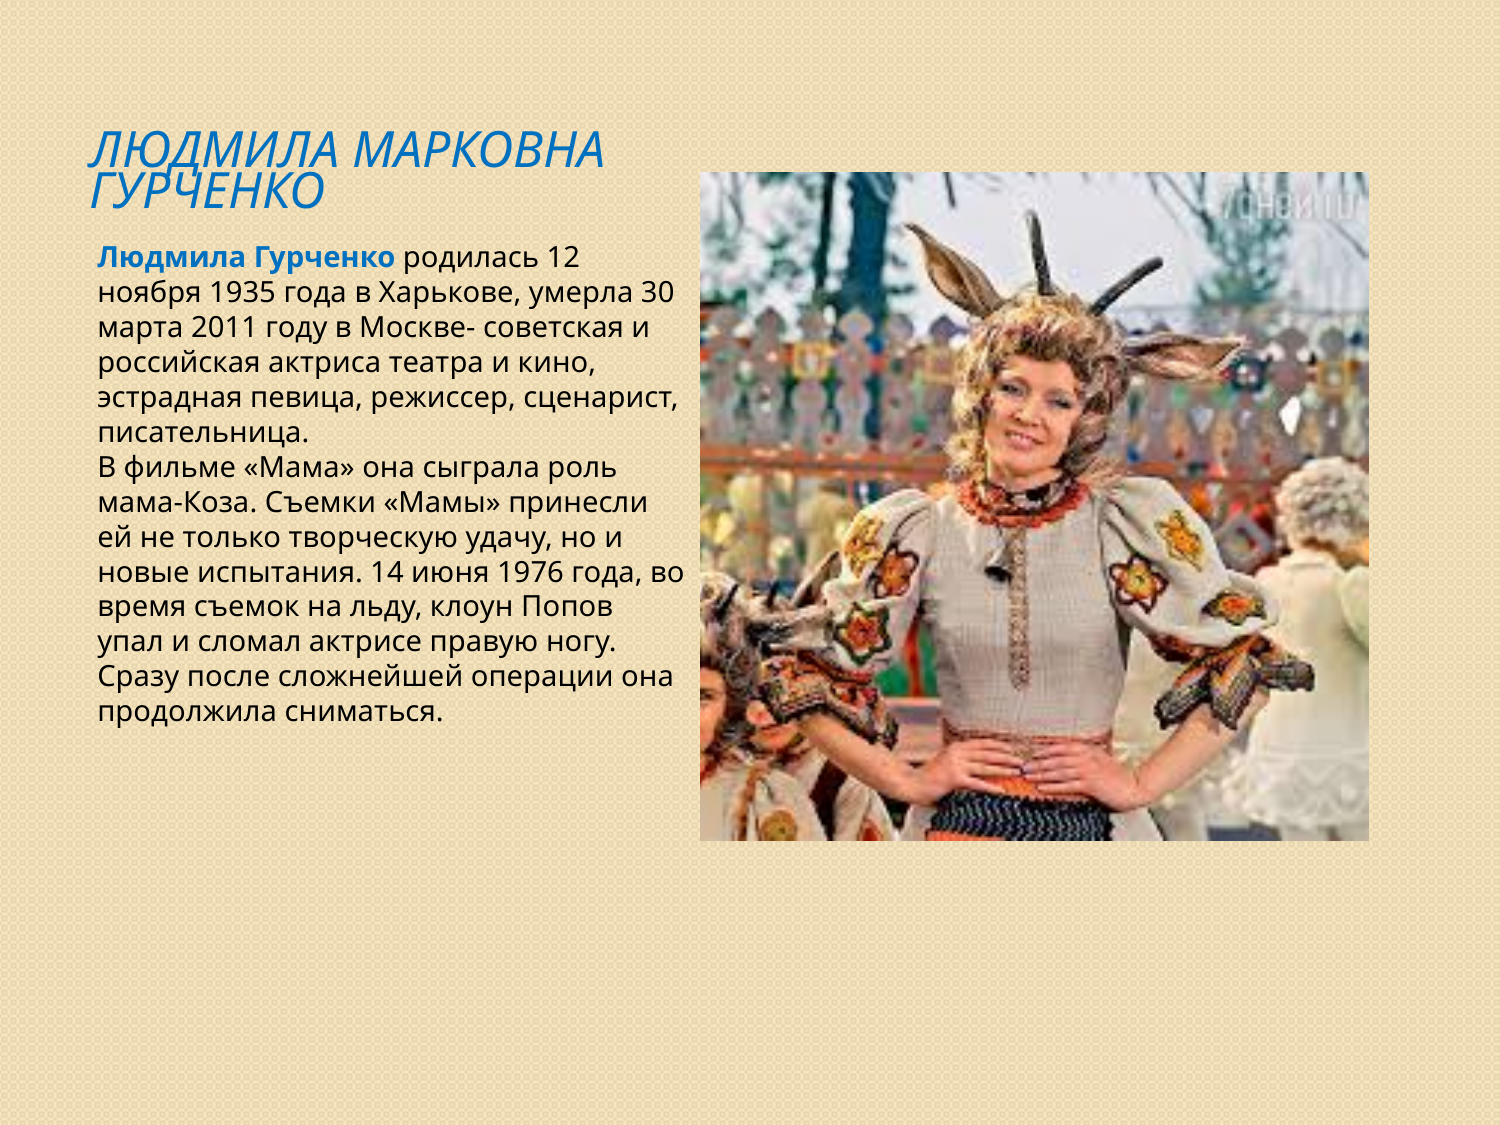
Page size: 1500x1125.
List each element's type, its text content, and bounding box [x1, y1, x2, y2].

list Людмила Гурченко родилась 12 ноября 1935 года в Харькове, умерла 30 марта 2011 году в Москве- советская и российская актриса театра и кино, эстрадная певица, режиссер, сценарист, писательница. В фильме «Мама» она сыграла роль мама-Коза. Съемки «Мамы» принесли ей не только творческую удачу, но и новые испытания. 14 июня 1976 года, во время съемок на льду, клоун Попов упал и сломал актрисе правую ногу. Сразу после сложнейшей операции она продолжила сниматься. [75, 230, 693, 346]
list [700, 172, 1369, 841]
title Людмила Марковна Гурченко [75, 35, 700, 227]
